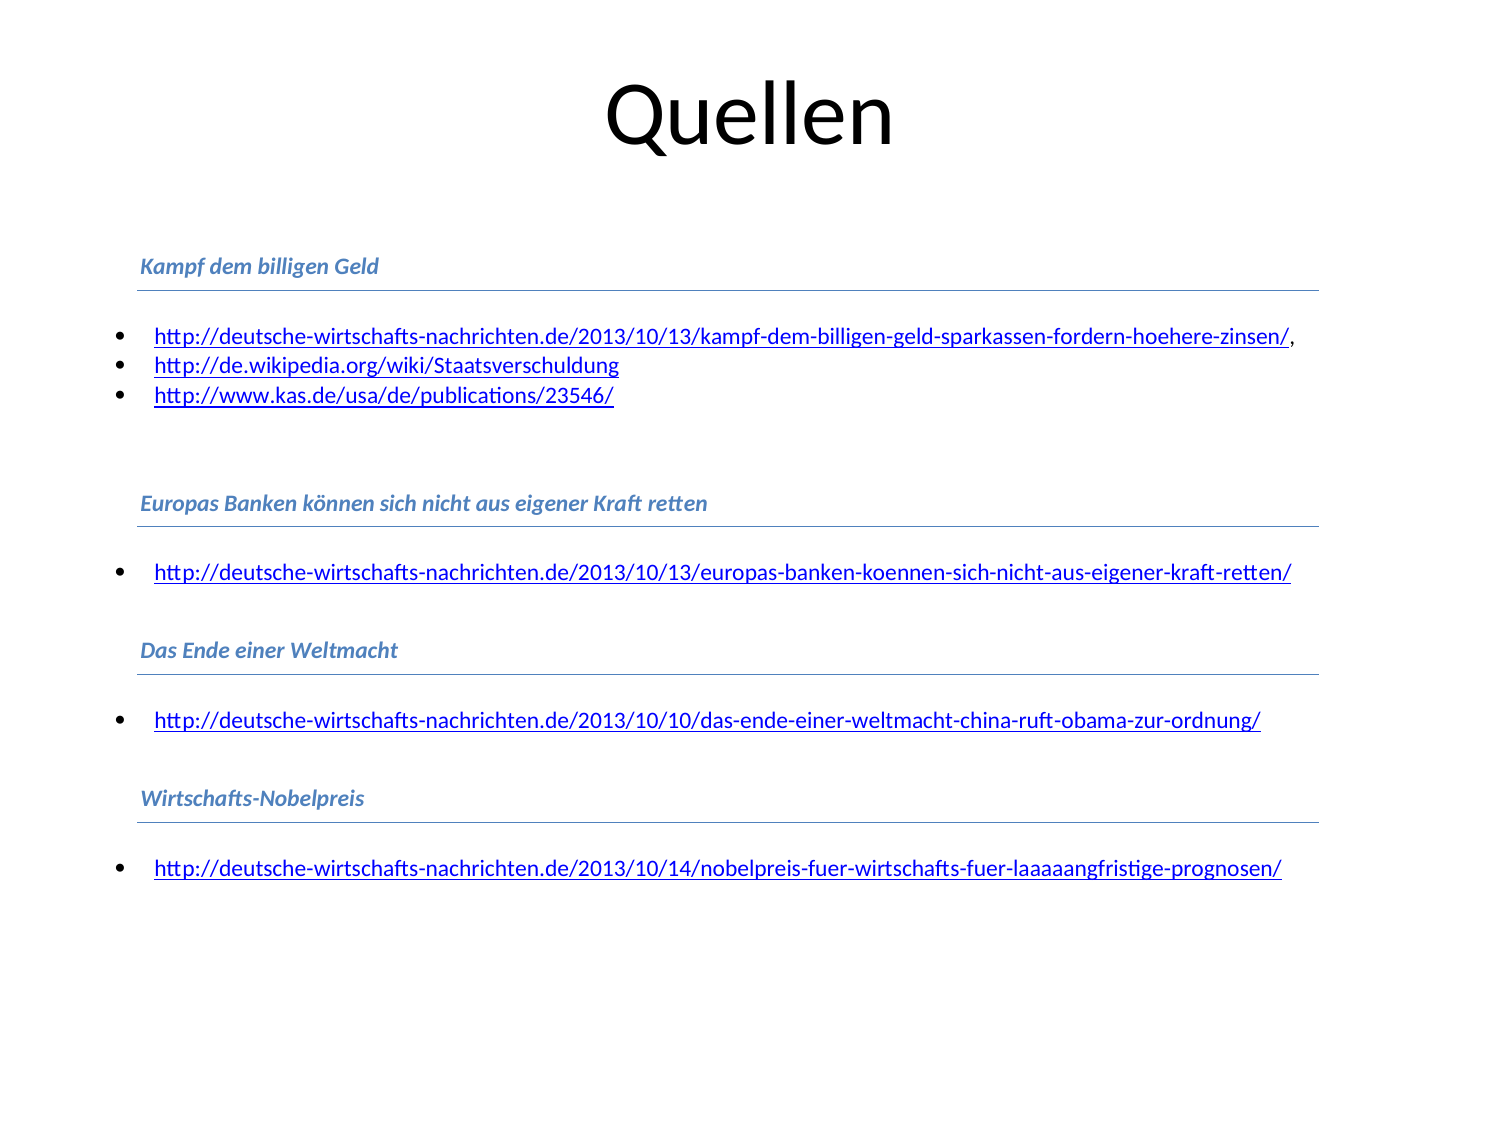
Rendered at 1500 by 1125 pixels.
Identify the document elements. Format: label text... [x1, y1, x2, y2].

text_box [40, 230, 1419, 1030]
title Quellen [75, 45, 1425, 233]
